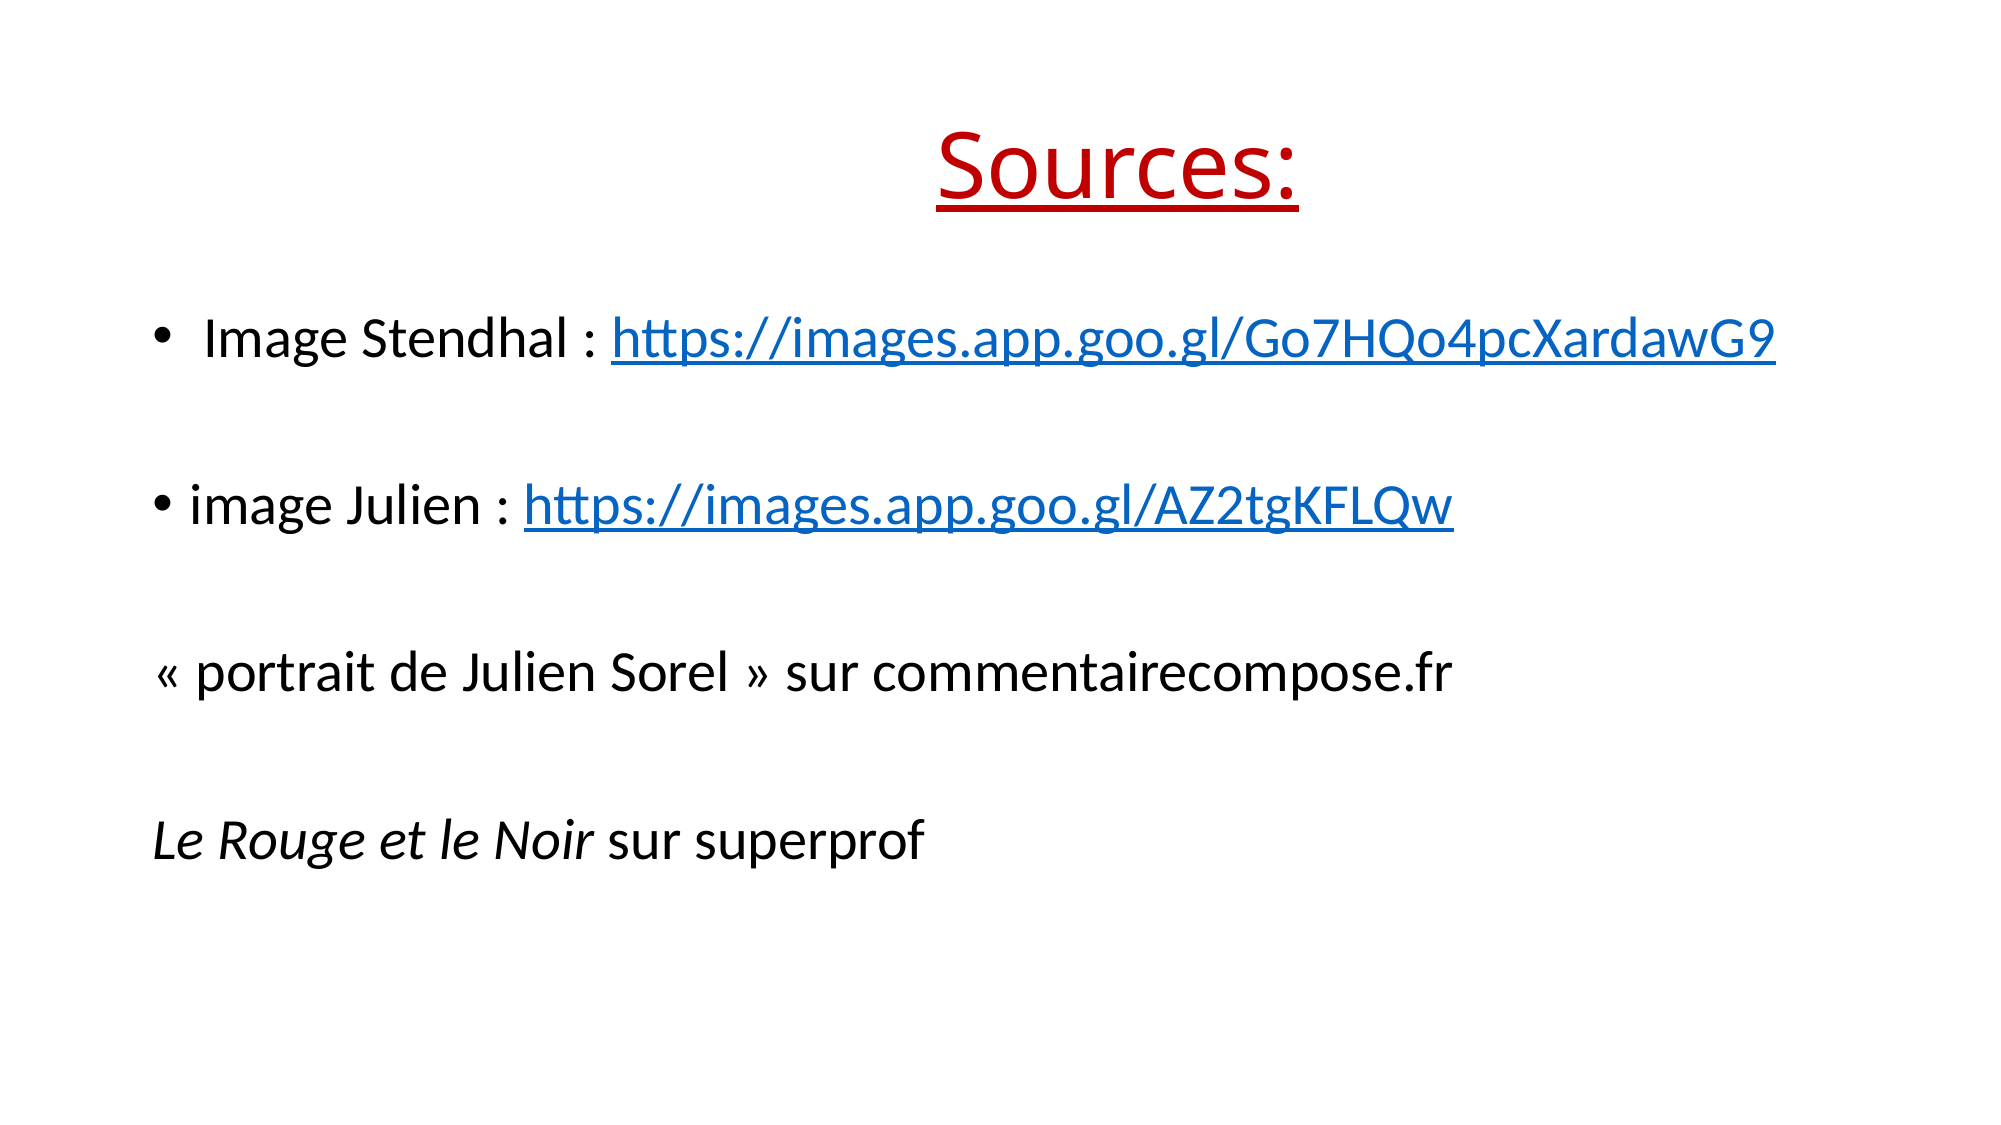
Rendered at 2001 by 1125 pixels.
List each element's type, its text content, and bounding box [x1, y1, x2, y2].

list Image Stendhal : https://images.app.goo.gl/Go7HQo4pcXardawG9 image Julien : https://images.app.goo.gl/AZ2tgKFLQw « portrait de Julien Sorel » sur commentairecompose.fr Le Rouge et le Noir sur superprof [137, 299, 1863, 1014]
title Sources: [137, 59, 1863, 278]
